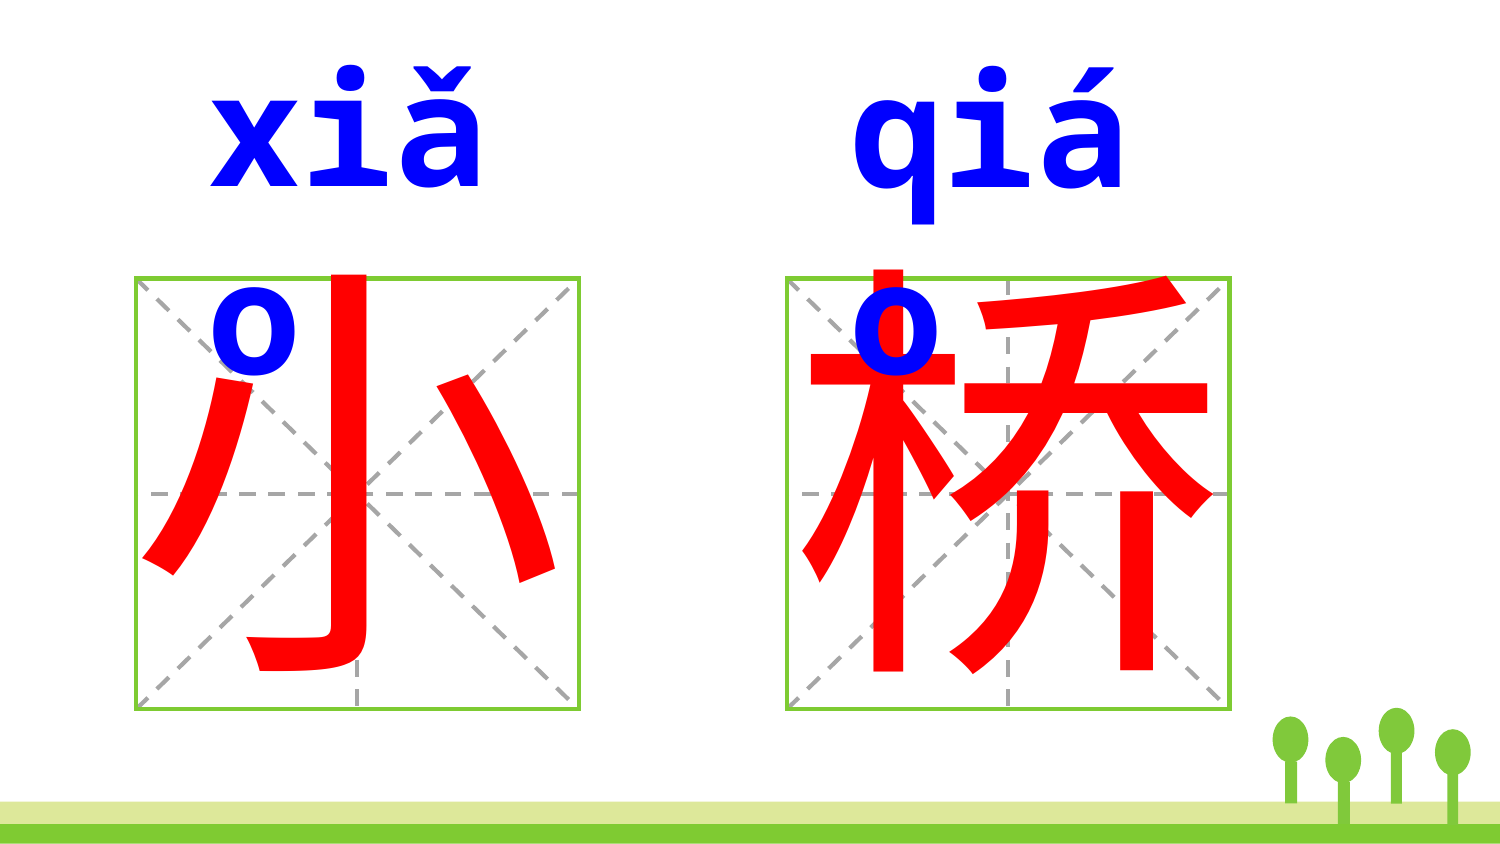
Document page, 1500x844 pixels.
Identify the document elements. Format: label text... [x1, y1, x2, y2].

text_box 小 [117, 192, 196, 707]
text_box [0, 707, 1500, 844]
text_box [772, 192, 1245, 739]
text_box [135, 278, 579, 710]
text_box xiǎo [196, 25, 566, 278]
text_box 小 [566, 192, 578, 278]
text_box qiáo [838, 25, 1208, 192]
